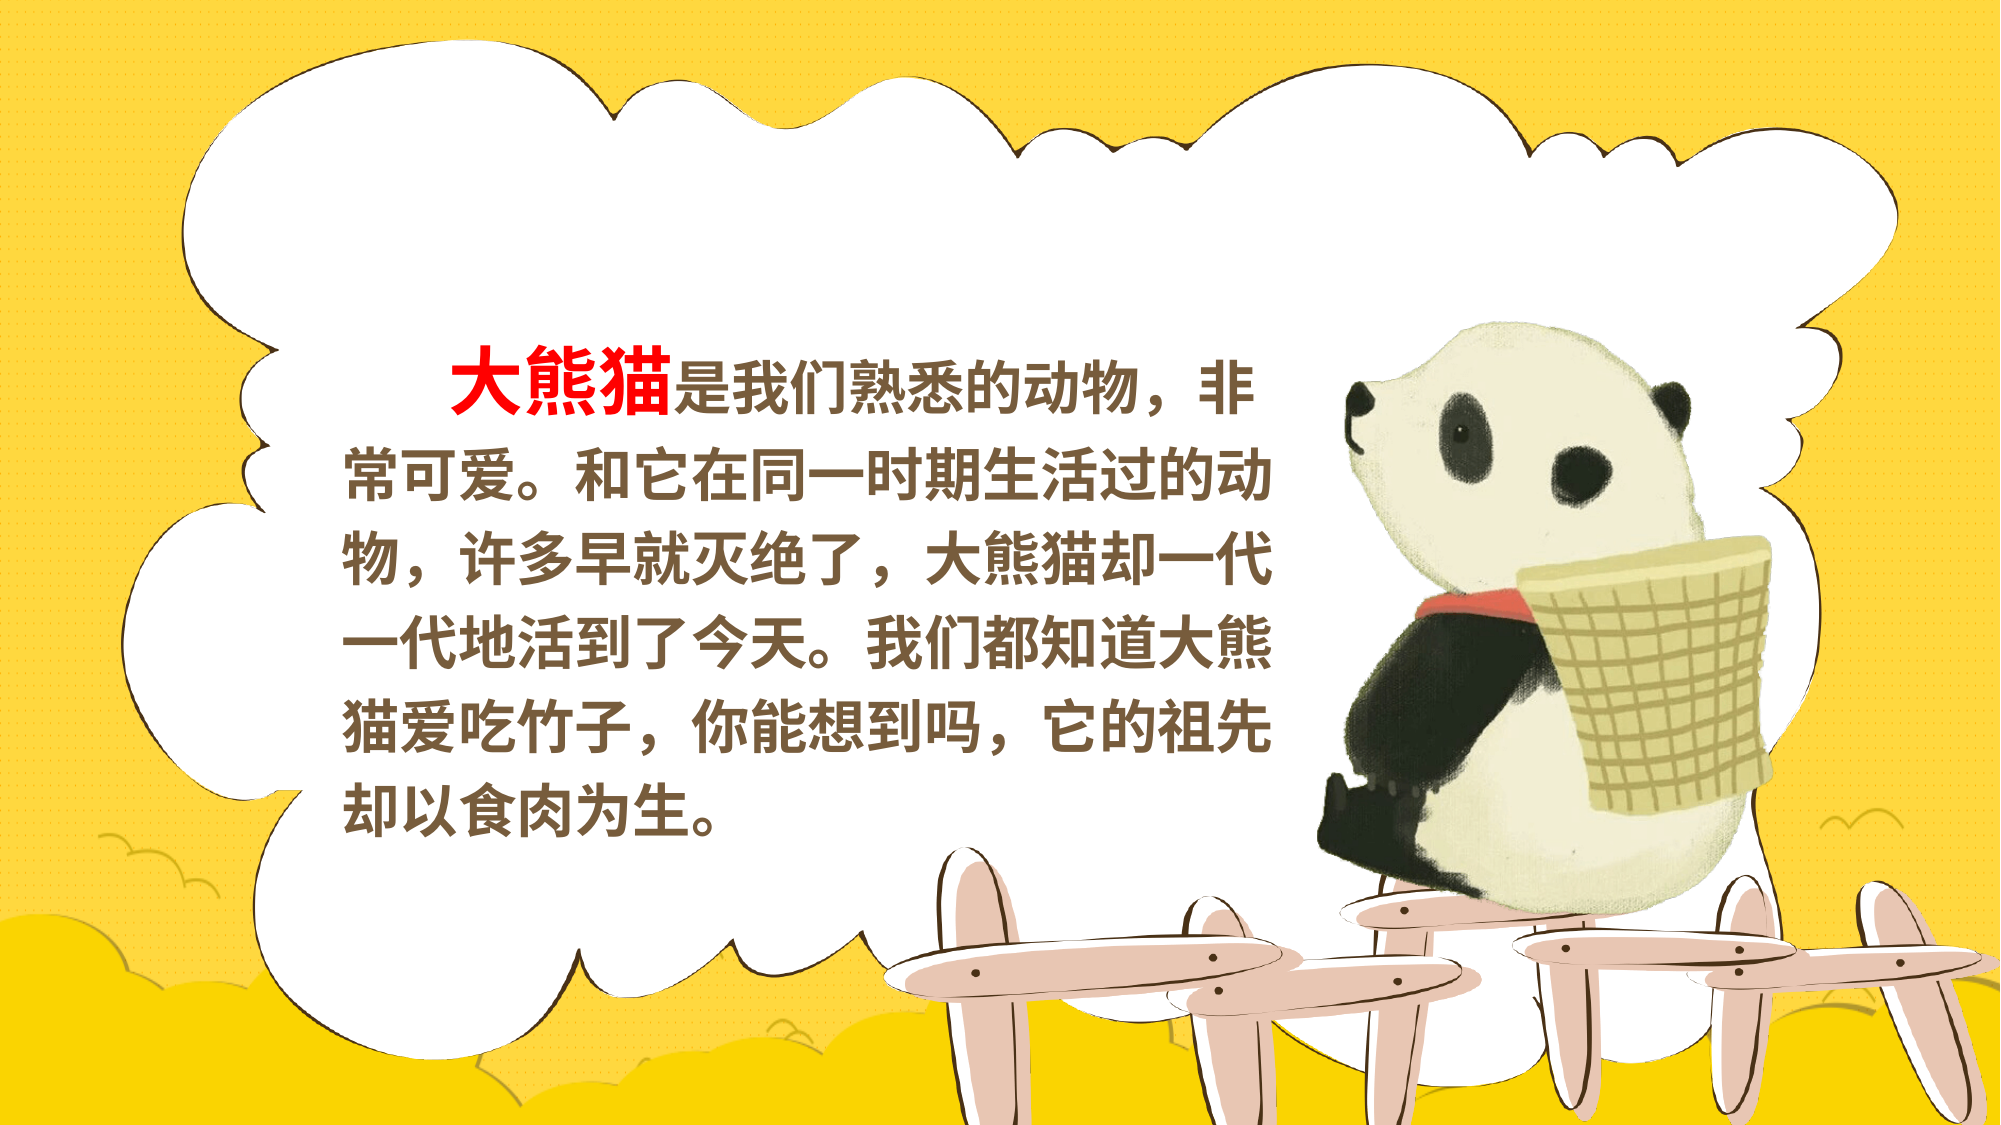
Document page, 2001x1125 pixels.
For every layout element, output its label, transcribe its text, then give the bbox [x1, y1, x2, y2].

text_box 大熊猫是我们熟悉的动物，非常可爱。和它在同一时期生活过的动物，许多早就灭绝了，大熊猫却一代一代地活到了今天。我们都知道大熊猫爱吃竹子，你能想到吗，它的祖先却以食肉为生。 [326, 308, 1127, 852]
picture [0, 0, 2000, 1125]
